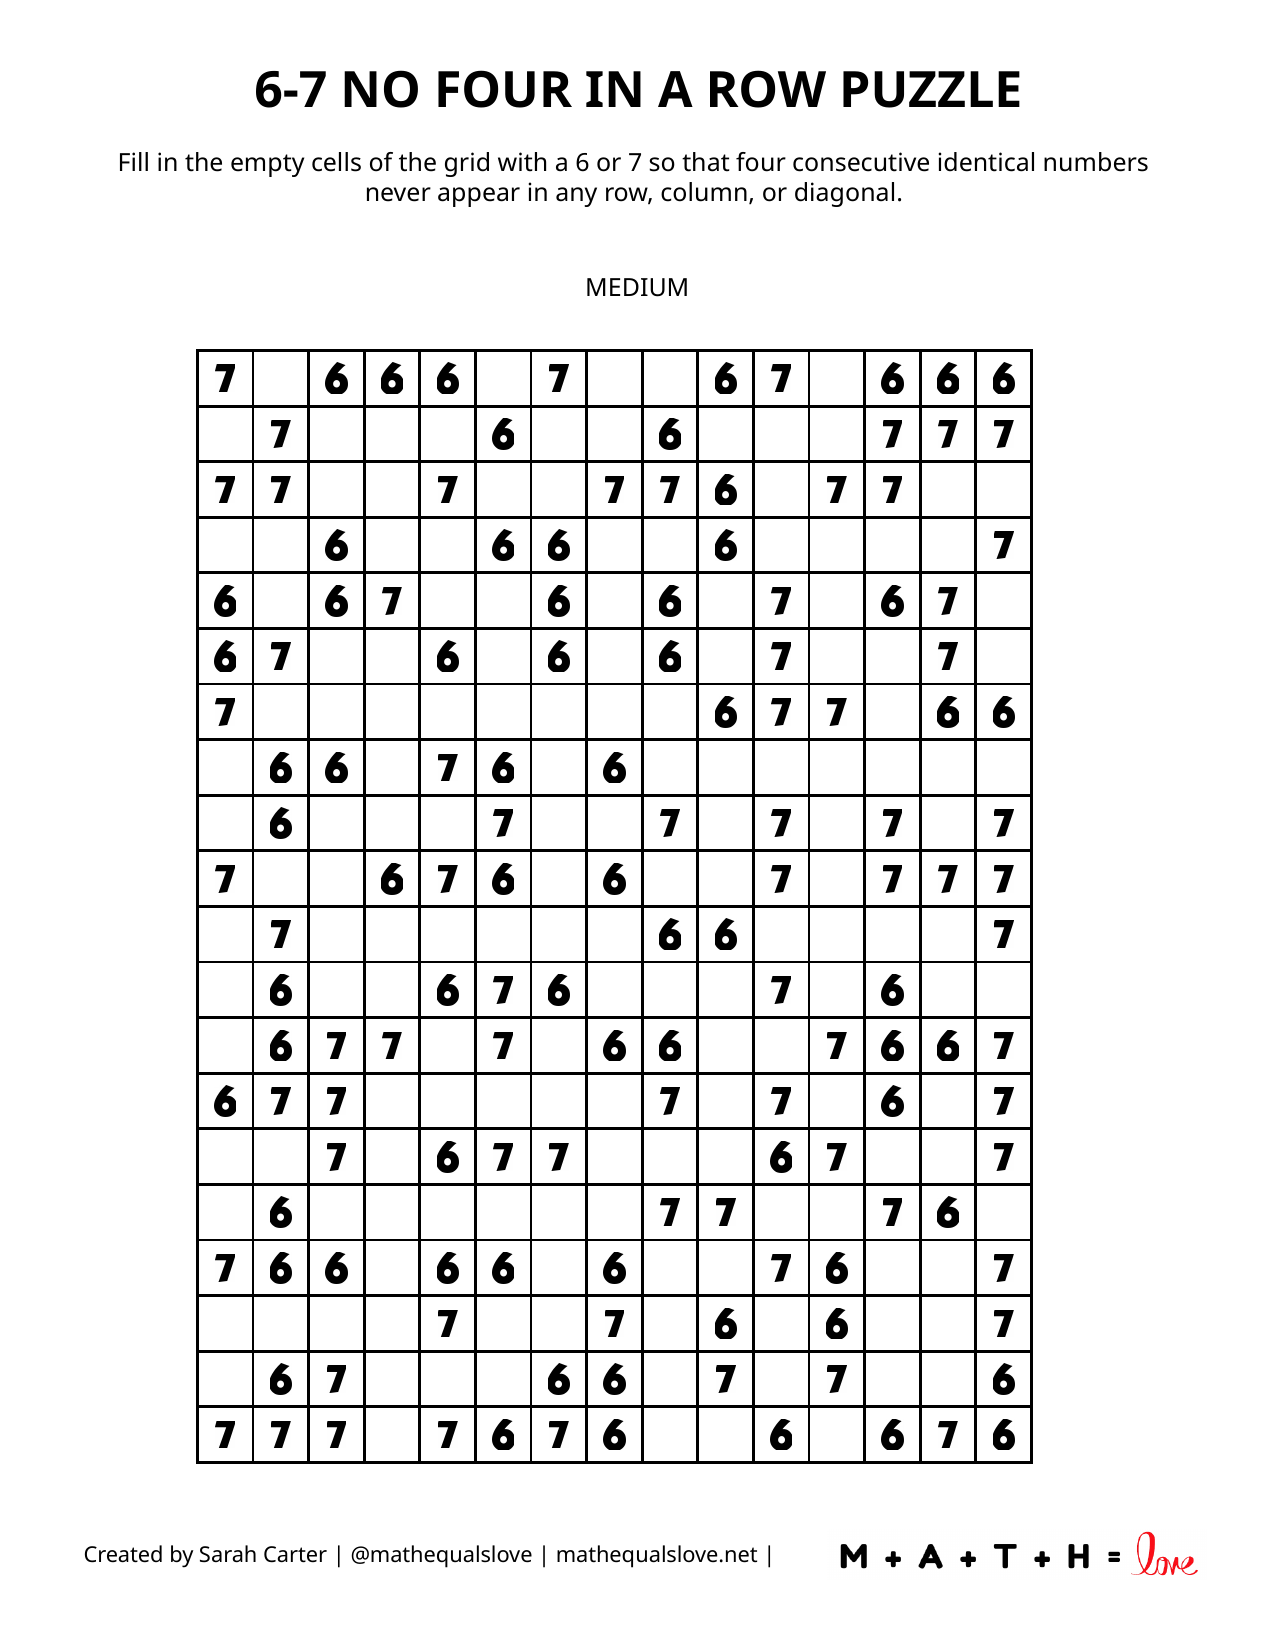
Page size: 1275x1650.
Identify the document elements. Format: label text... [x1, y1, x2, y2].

text_box [531, 1406, 586, 1463]
text_box [364, 962, 419, 1017]
text_box [920, 795, 975, 850]
text_box [753, 517, 809, 572]
text_box [197, 628, 253, 684]
text_box [308, 1295, 364, 1351]
text_box [975, 795, 1032, 850]
text_box [475, 1240, 531, 1295]
text_box [642, 628, 697, 684]
text_box [975, 628, 1032, 684]
text_box [586, 517, 642, 572]
text_box [586, 1184, 642, 1240]
picture [492, 975, 514, 1005]
text_box [809, 628, 864, 684]
text_box [475, 461, 531, 517]
text_box [809, 517, 864, 572]
picture [993, 530, 1015, 560]
text_box [197, 906, 253, 962]
picture [269, 1251, 293, 1285]
picture [436, 1251, 460, 1285]
text_box [419, 1073, 475, 1128]
text_box [864, 461, 920, 517]
picture [993, 419, 1015, 449]
picture [993, 808, 1015, 838]
text_box [864, 739, 920, 795]
text_box [920, 461, 975, 517]
picture [937, 586, 959, 616]
picture [270, 919, 292, 949]
picture [213, 584, 237, 618]
text_box [419, 1240, 475, 1295]
text_box [753, 350, 809, 406]
picture [491, 417, 515, 451]
text_box [419, 684, 475, 739]
text_box [586, 1073, 642, 1128]
picture [547, 584, 571, 618]
text_box [920, 1017, 975, 1073]
text_box [308, 1073, 364, 1128]
text_box [364, 1128, 419, 1184]
text_box [809, 1240, 864, 1295]
text_box [308, 572, 364, 628]
picture [324, 528, 349, 562]
text_box Fill in the empty cells of the grid with a 6 or 7 so that four consecutive identical numbers never appear in any row, column, or diagonal. [0, 139, 1275, 215]
picture [714, 361, 738, 395]
text_box [642, 1406, 697, 1463]
text_box [419, 850, 475, 906]
text_box [753, 1240, 809, 1295]
picture [881, 419, 903, 449]
text_box [975, 350, 1032, 406]
text_box [642, 1351, 697, 1406]
text_box [364, 628, 419, 684]
picture [324, 361, 349, 395]
picture [715, 1197, 737, 1227]
text_box [753, 1073, 809, 1128]
picture [492, 1142, 514, 1172]
text_box [697, 1351, 753, 1406]
picture [826, 1364, 848, 1394]
picture [547, 528, 571, 562]
text_box [197, 461, 253, 517]
text_box [753, 1351, 809, 1406]
text_box [308, 684, 364, 739]
text_box [809, 1184, 864, 1240]
picture [436, 973, 460, 1007]
text_box [419, 1128, 475, 1184]
text_box [975, 1128, 1032, 1184]
text_box [586, 1128, 642, 1184]
text_box [920, 1128, 975, 1184]
text_box [697, 461, 753, 517]
text_box [642, 406, 697, 461]
text_box [308, 850, 364, 906]
picture [604, 1308, 625, 1338]
text_box [475, 517, 531, 572]
picture [325, 1420, 347, 1449]
text_box [364, 517, 419, 572]
text_box [475, 1073, 531, 1128]
text_box [364, 1073, 419, 1128]
text_box [753, 850, 809, 906]
picture [881, 475, 903, 504]
picture [658, 917, 682, 951]
text_box [809, 850, 864, 906]
picture [492, 1030, 514, 1060]
text_box [475, 1128, 531, 1184]
picture [714, 1306, 738, 1340]
text_box [920, 628, 975, 684]
text_box [586, 1406, 642, 1463]
text_box [586, 572, 642, 628]
picture [769, 1418, 793, 1451]
picture [770, 975, 792, 1005]
text_box [586, 795, 642, 850]
text_box [586, 1017, 642, 1073]
text_box [586, 406, 642, 461]
text_box [419, 1406, 475, 1463]
picture [491, 751, 515, 784]
picture [659, 1197, 681, 1227]
text_box [197, 962, 253, 1017]
text_box [864, 1073, 920, 1128]
picture [714, 473, 738, 506]
text_box [364, 350, 419, 406]
text_box [197, 1073, 253, 1128]
text_box [920, 1295, 975, 1351]
picture [993, 1142, 1015, 1172]
picture [269, 1195, 293, 1229]
text_box [419, 628, 475, 684]
text_box [253, 1128, 308, 1184]
picture [714, 695, 738, 729]
picture [770, 586, 792, 616]
text_box [475, 628, 531, 684]
text_box [642, 850, 697, 906]
text_box [253, 1406, 308, 1463]
text_box [809, 739, 864, 795]
picture [269, 1028, 293, 1062]
text_box [864, 684, 920, 739]
text_box [697, 1406, 753, 1463]
picture [491, 528, 515, 562]
picture [214, 697, 236, 727]
picture [325, 1364, 347, 1394]
text_box [753, 684, 809, 739]
picture [381, 1030, 403, 1060]
text_box [753, 406, 809, 461]
text_box [475, 1017, 531, 1073]
text_box [586, 684, 642, 739]
text_box [642, 572, 697, 628]
text_box [531, 850, 586, 906]
text_box [308, 962, 364, 1017]
text_box [753, 461, 809, 517]
text_box [586, 962, 642, 1017]
text_box [920, 1184, 975, 1240]
picture [993, 1253, 1015, 1283]
text_box [308, 1184, 364, 1240]
text_box [531, 628, 586, 684]
text_box [253, 1073, 308, 1128]
text_box [197, 1240, 253, 1295]
picture [381, 586, 403, 616]
picture [826, 475, 848, 504]
text_box [419, 906, 475, 962]
picture [324, 1251, 349, 1285]
text_box [308, 517, 364, 572]
text_box [809, 1406, 864, 1463]
picture [659, 808, 681, 838]
text_box [475, 1351, 531, 1406]
text_box [364, 572, 419, 628]
text_box [253, 572, 308, 628]
text_box [308, 1351, 364, 1406]
text_box [753, 962, 809, 1017]
text_box [531, 1351, 586, 1406]
text_box [419, 962, 475, 1017]
picture [658, 639, 682, 673]
text_box [475, 1295, 531, 1351]
picture [936, 1195, 960, 1229]
picture [214, 864, 236, 894]
text_box [586, 350, 642, 406]
picture [325, 1142, 347, 1172]
text_box [475, 795, 531, 850]
picture [270, 641, 292, 671]
text_box [920, 1240, 975, 1295]
picture [881, 864, 903, 894]
text_box [753, 1128, 809, 1184]
text_box [809, 1351, 864, 1406]
text_box [531, 517, 586, 572]
text_box [642, 517, 697, 572]
text_box [642, 906, 697, 962]
picture [269, 751, 293, 784]
text_box [253, 628, 308, 684]
picture [770, 641, 792, 671]
picture [325, 1030, 347, 1060]
text_box [197, 1295, 253, 1351]
text_box [975, 1240, 1032, 1295]
picture [992, 361, 1016, 395]
picture [993, 919, 1015, 949]
text_box [642, 1073, 697, 1128]
text_box [920, 350, 975, 406]
text_box [531, 1128, 586, 1184]
text_box Created by Sarah Carter | @mathequalslove | mathequalslove.net | [68, 1533, 826, 1575]
text_box [920, 572, 975, 628]
text_box [697, 795, 753, 850]
text_box [364, 684, 419, 739]
text_box [419, 406, 475, 461]
picture [825, 1306, 849, 1340]
picture [437, 864, 459, 894]
picture [213, 639, 237, 673]
text_box [753, 1184, 809, 1240]
picture [269, 806, 293, 840]
picture [880, 1028, 905, 1062]
picture [602, 751, 627, 784]
text_box [975, 850, 1032, 906]
picture [826, 1142, 848, 1172]
picture [548, 1142, 570, 1172]
text_box [308, 906, 364, 962]
text_box [920, 906, 975, 962]
picture [992, 1362, 1016, 1396]
picture [992, 1418, 1016, 1451]
text_box [642, 684, 697, 739]
text_box [253, 1184, 308, 1240]
text_box [308, 1128, 364, 1184]
text_box [975, 684, 1032, 739]
text_box [975, 1406, 1032, 1463]
text_box [864, 1240, 920, 1295]
picture [270, 1420, 292, 1449]
text_box [697, 739, 753, 795]
picture [437, 475, 459, 504]
picture [658, 1028, 682, 1062]
text_box [364, 1017, 419, 1073]
picture [436, 1140, 460, 1173]
text_box [697, 962, 753, 1017]
text_box [419, 1295, 475, 1351]
text_box [697, 350, 753, 406]
text_box [586, 850, 642, 906]
text_box [920, 850, 975, 906]
text_box [864, 962, 920, 1017]
picture [937, 419, 959, 449]
text_box [197, 1184, 253, 1240]
picture [491, 1251, 515, 1285]
text_box [253, 739, 308, 795]
text_box [975, 1295, 1032, 1351]
picture [770, 697, 792, 727]
picture [437, 1420, 459, 1449]
picture [604, 475, 625, 504]
text_box [531, 1240, 586, 1295]
text_box [531, 795, 586, 850]
text_box [975, 572, 1032, 628]
text_box [475, 850, 531, 906]
text_box [531, 906, 586, 962]
text_box [697, 1128, 753, 1184]
text_box [642, 1128, 697, 1184]
text_box [809, 906, 864, 962]
text_box [697, 906, 753, 962]
text_box [753, 1295, 809, 1351]
text_box [475, 684, 531, 739]
picture [658, 584, 682, 618]
text_box [531, 572, 586, 628]
text_box [308, 739, 364, 795]
picture [547, 1362, 571, 1396]
picture [602, 862, 627, 895]
picture [936, 1028, 960, 1062]
picture [825, 1251, 849, 1285]
text_box [308, 795, 364, 850]
text_box [920, 1351, 975, 1406]
picture [270, 475, 292, 504]
picture [937, 641, 959, 671]
text_box [864, 1295, 920, 1351]
text_box [864, 1351, 920, 1406]
text_box [253, 962, 308, 1017]
picture [714, 917, 738, 951]
text_box [253, 906, 308, 962]
text_box [308, 406, 364, 461]
picture [659, 475, 681, 504]
text_box [531, 1073, 586, 1128]
text_box [864, 517, 920, 572]
text_box [753, 1017, 809, 1073]
picture [937, 1420, 959, 1449]
text_box [586, 1240, 642, 1295]
text_box [531, 1295, 586, 1351]
picture [936, 695, 960, 729]
picture [936, 361, 960, 395]
text_box [975, 739, 1032, 795]
text_box [809, 962, 864, 1017]
picture [324, 584, 349, 618]
text_box [697, 628, 753, 684]
text_box [253, 1017, 308, 1073]
picture [880, 1418, 905, 1451]
picture [992, 695, 1016, 729]
text_box [809, 795, 864, 850]
text_box [364, 1184, 419, 1240]
text_box MEDIUM [159, 271, 1116, 323]
text_box [697, 850, 753, 906]
text_box [419, 795, 475, 850]
text_box [753, 795, 809, 850]
picture [993, 864, 1015, 894]
text_box [864, 350, 920, 406]
text_box [475, 406, 531, 461]
picture [491, 1418, 515, 1451]
text_box [531, 1184, 586, 1240]
text_box [975, 406, 1032, 461]
picture [548, 363, 570, 393]
text_box [586, 906, 642, 962]
text_box [753, 628, 809, 684]
picture [325, 1086, 347, 1116]
text_box [531, 461, 586, 517]
picture [880, 1084, 905, 1118]
text_box [975, 906, 1032, 962]
picture [602, 1028, 627, 1062]
text_box [753, 906, 809, 962]
text_box [697, 572, 753, 628]
text_box [975, 962, 1032, 1017]
text_box [308, 1406, 364, 1463]
picture [380, 361, 404, 395]
text_box [197, 1017, 253, 1073]
text_box [864, 906, 920, 962]
picture [214, 475, 236, 504]
text_box [586, 628, 642, 684]
text_box [809, 1017, 864, 1073]
text_box [531, 962, 586, 1017]
text_box [920, 1073, 975, 1128]
text_box [753, 572, 809, 628]
text_box [197, 350, 253, 406]
text_box [475, 739, 531, 795]
text_box [197, 1128, 253, 1184]
text_box [197, 1406, 253, 1463]
text_box [197, 572, 253, 628]
picture [380, 862, 404, 895]
text_box [864, 850, 920, 906]
text_box [531, 406, 586, 461]
text_box [697, 1073, 753, 1128]
text_box [864, 1406, 920, 1463]
picture [769, 1140, 793, 1173]
text_box [809, 350, 864, 406]
text_box [253, 406, 308, 461]
picture [993, 1308, 1015, 1338]
picture [437, 753, 459, 782]
text_box [642, 962, 697, 1017]
text_box [920, 1406, 975, 1463]
picture [770, 864, 792, 894]
picture [436, 361, 460, 395]
text_box [419, 1184, 475, 1240]
picture [826, 1528, 1207, 1580]
text_box [197, 406, 253, 461]
text_box [364, 850, 419, 906]
picture [269, 1362, 293, 1396]
text_box [864, 628, 920, 684]
text_box [253, 461, 308, 517]
text_box [642, 461, 697, 517]
picture [714, 528, 738, 562]
text_box [364, 461, 419, 517]
picture [213, 1084, 237, 1118]
text_box [308, 350, 364, 406]
picture [270, 419, 292, 449]
text_box [531, 684, 586, 739]
picture [770, 1086, 792, 1116]
text_box [364, 1240, 419, 1295]
picture [881, 1197, 903, 1227]
text_box [475, 350, 531, 406]
picture [214, 1253, 236, 1283]
text_box [253, 684, 308, 739]
text_box [697, 1240, 753, 1295]
picture [881, 808, 903, 838]
picture [491, 862, 515, 895]
picture [492, 808, 514, 838]
text_box [197, 1351, 253, 1406]
text_box [697, 1295, 753, 1351]
text_box [864, 406, 920, 461]
picture [214, 363, 236, 393]
text_box [419, 1351, 475, 1406]
text_box [642, 795, 697, 850]
text_box [253, 350, 308, 406]
text_box [864, 1128, 920, 1184]
text_box [642, 1017, 697, 1073]
picture [880, 361, 905, 395]
text_box [864, 572, 920, 628]
picture [547, 639, 571, 673]
text_box [975, 1073, 1032, 1128]
text_box [586, 1351, 642, 1406]
picture [880, 584, 905, 618]
text_box [920, 406, 975, 461]
text_box [586, 1295, 642, 1351]
text_box [475, 1406, 531, 1463]
text_box [753, 739, 809, 795]
picture [880, 973, 905, 1007]
picture [770, 808, 792, 838]
text_box [364, 795, 419, 850]
text_box [753, 1406, 809, 1463]
text_box [253, 1295, 308, 1351]
text_box [809, 572, 864, 628]
text_box [197, 850, 253, 906]
picture [993, 1030, 1015, 1060]
picture [548, 1420, 570, 1449]
text_box [809, 1295, 864, 1351]
text_box [642, 739, 697, 795]
picture [826, 697, 848, 727]
text_box [253, 1351, 308, 1406]
text_box [642, 350, 697, 406]
text_box [809, 1073, 864, 1128]
text_box [864, 1017, 920, 1073]
text_box [864, 1184, 920, 1240]
text_box [308, 1017, 364, 1073]
text_box [697, 517, 753, 572]
picture [269, 973, 293, 1007]
text_box [920, 739, 975, 795]
picture [270, 1086, 292, 1116]
text_box [697, 684, 753, 739]
text_box [642, 1184, 697, 1240]
text_box [308, 628, 364, 684]
text_box [531, 1017, 586, 1073]
text_box [642, 1295, 697, 1351]
picture [602, 1418, 627, 1451]
text_box [364, 406, 419, 461]
picture [324, 751, 349, 784]
text_box [975, 1351, 1032, 1406]
text_box [475, 1184, 531, 1240]
picture [436, 639, 460, 673]
text_box [308, 1240, 364, 1295]
text_box 6-7 NO FOUR IN A ROW PUZZLE [66, 49, 1211, 125]
text_box [975, 1017, 1032, 1073]
picture [770, 1253, 792, 1283]
text_box [809, 1128, 864, 1184]
text_box [364, 1295, 419, 1351]
picture [658, 417, 682, 451]
picture [715, 1364, 737, 1394]
picture [602, 1251, 627, 1285]
text_box [531, 350, 586, 406]
text_box [364, 906, 419, 962]
text_box [419, 739, 475, 795]
text_box [975, 461, 1032, 517]
text_box [308, 461, 364, 517]
picture [937, 864, 959, 894]
text_box [975, 1184, 1032, 1240]
text_box [419, 517, 475, 572]
text_box [475, 962, 531, 1017]
picture [826, 1030, 848, 1060]
text_box [697, 406, 753, 461]
text_box [920, 517, 975, 572]
text_box [364, 1351, 419, 1406]
text_box [253, 517, 308, 572]
text_box [253, 850, 308, 906]
text_box [642, 1240, 697, 1295]
picture [770, 363, 792, 393]
text_box [920, 962, 975, 1017]
text_box [531, 739, 586, 795]
text_box [864, 795, 920, 850]
text_box [697, 1017, 753, 1073]
picture [437, 1308, 459, 1338]
text_box [419, 1017, 475, 1073]
text_box [364, 1406, 419, 1463]
text_box [975, 517, 1032, 572]
picture [547, 973, 571, 1007]
picture [993, 1086, 1015, 1116]
text_box [920, 684, 975, 739]
text_box [197, 739, 253, 795]
text_box [419, 572, 475, 628]
text_box [809, 406, 864, 461]
text_box [197, 517, 253, 572]
text_box [809, 461, 864, 517]
text_box [586, 461, 642, 517]
text_box [475, 572, 531, 628]
text_box [197, 684, 253, 739]
text_box [253, 1240, 308, 1295]
text_box [697, 1184, 753, 1240]
text_box [586, 739, 642, 795]
picture [602, 1362, 627, 1396]
picture [214, 1420, 236, 1449]
text_box [419, 350, 475, 406]
text_box [197, 795, 253, 850]
text_box [253, 795, 308, 850]
picture [659, 1086, 681, 1116]
text_box [475, 906, 531, 962]
text_box [809, 684, 864, 739]
text_box [419, 461, 475, 517]
text_box [364, 739, 419, 795]
